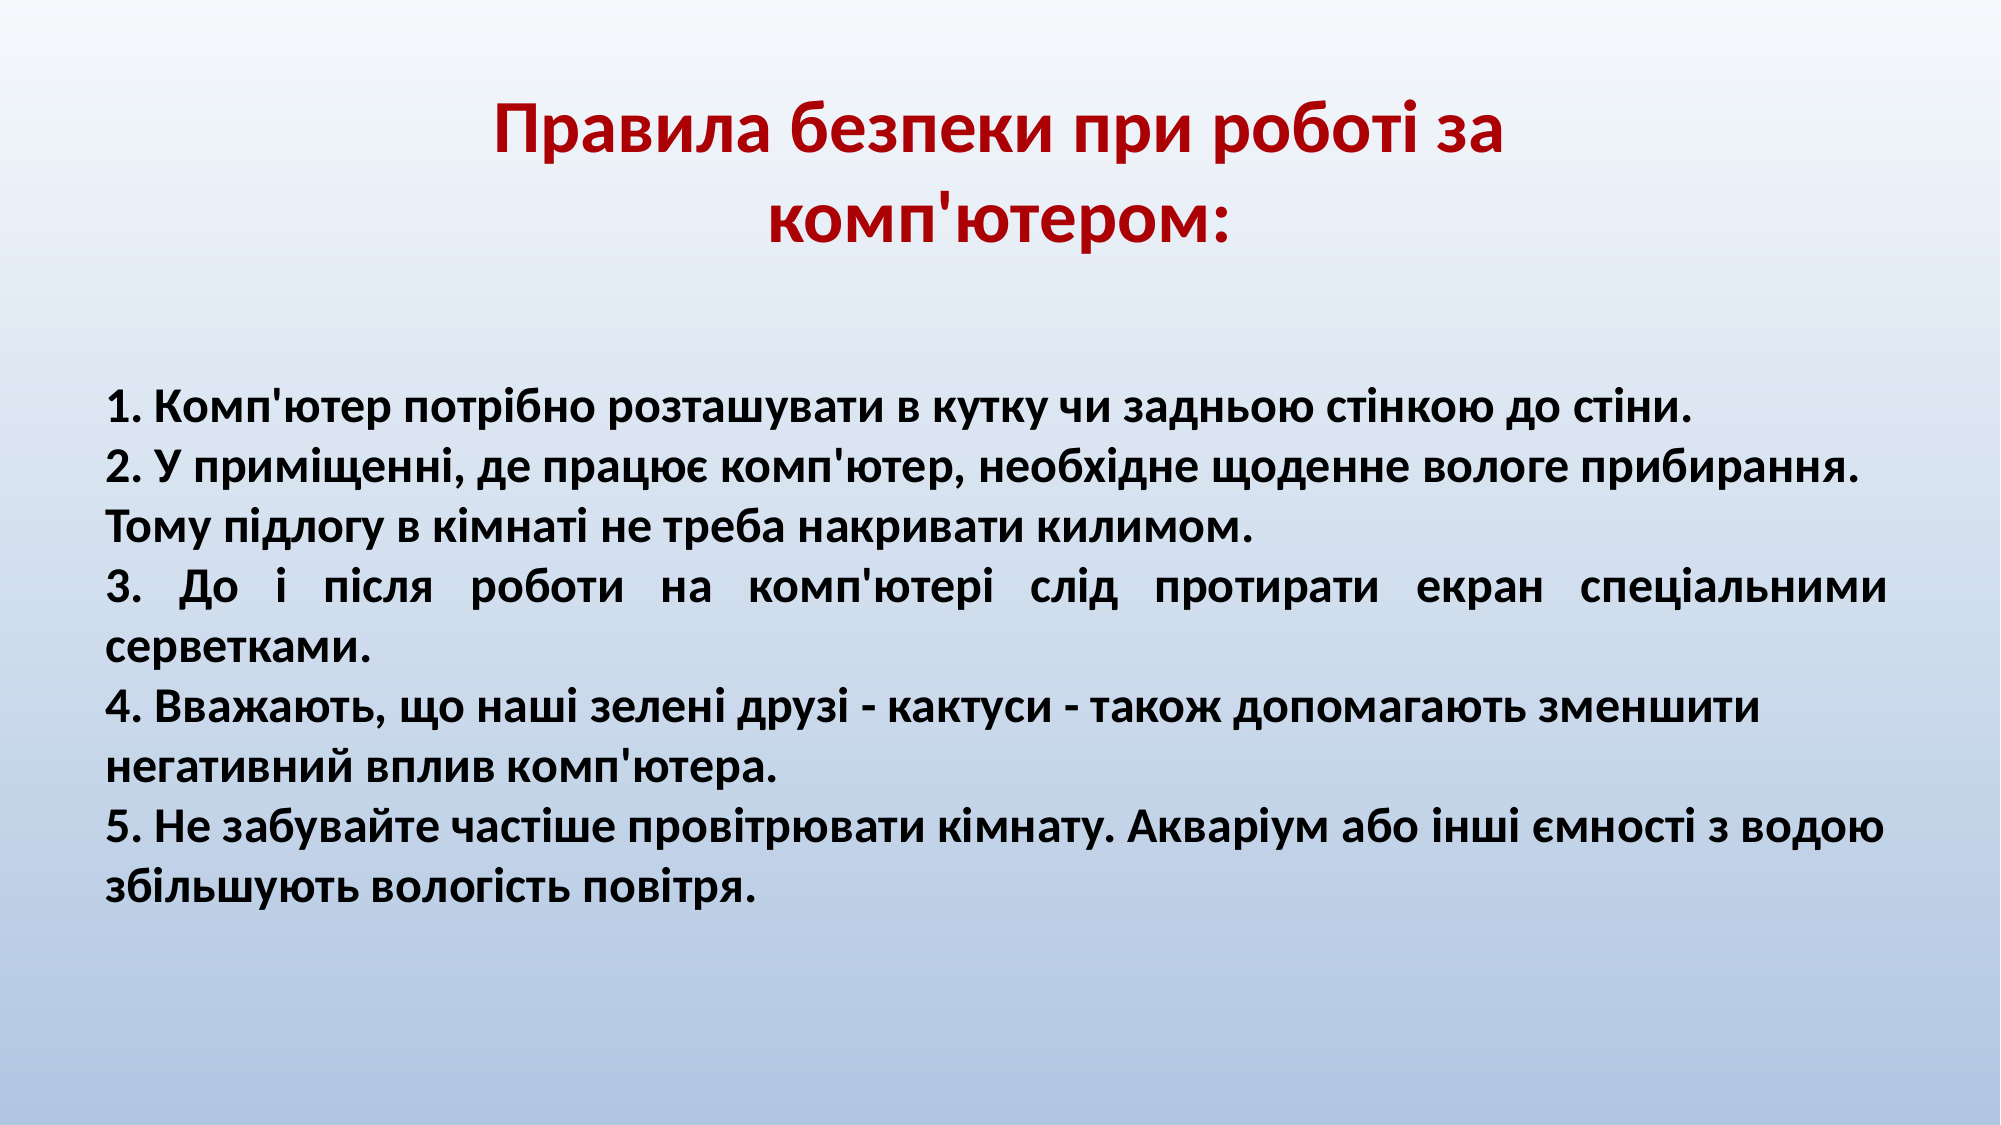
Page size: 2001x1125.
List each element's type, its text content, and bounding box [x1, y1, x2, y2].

text_box Правила безпеки при роботі за комп'ютером: [249, 70, 1750, 265]
text_box 1. Комп'ютер потрібно розташувати в кутку чи задньою стінкою до стіни. 2. У приміщенні, де працює комп'ютер, необхідне щоденне вологе прибирання. Тому підлогу в кімнаті не треба накривати килимом. 3. До і після роботи на комп'ютері слід протирати екран спеціальними серветками. 4. Вважають, що наші зелені друзі - кактуси - також допомагають зменшити негативний вплив комп'ютера. 5. Не забувайте частіше провітрювати кімнату. Акваріум або інші ємності з водою збільшують вологість повітря. [90, 364, 1904, 980]
